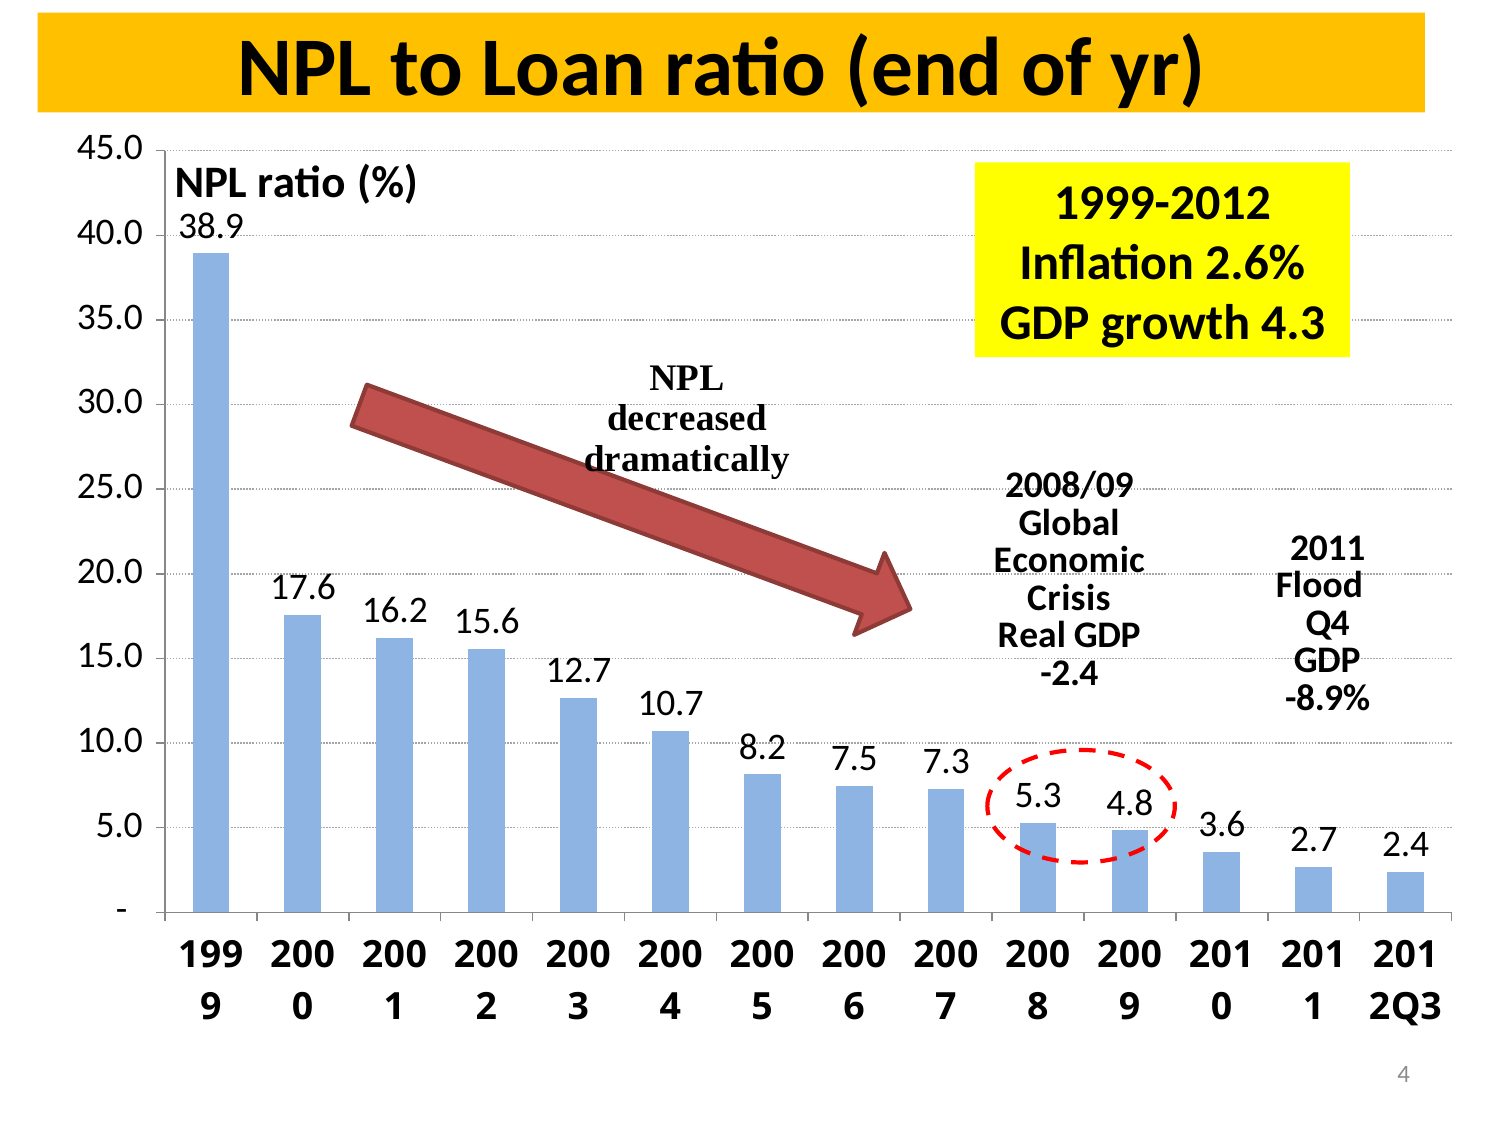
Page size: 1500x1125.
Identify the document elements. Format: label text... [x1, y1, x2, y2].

chart [24, 124, 1476, 1113]
text_box NPL to Loan ratio (end of yr) [37, 12, 1425, 113]
